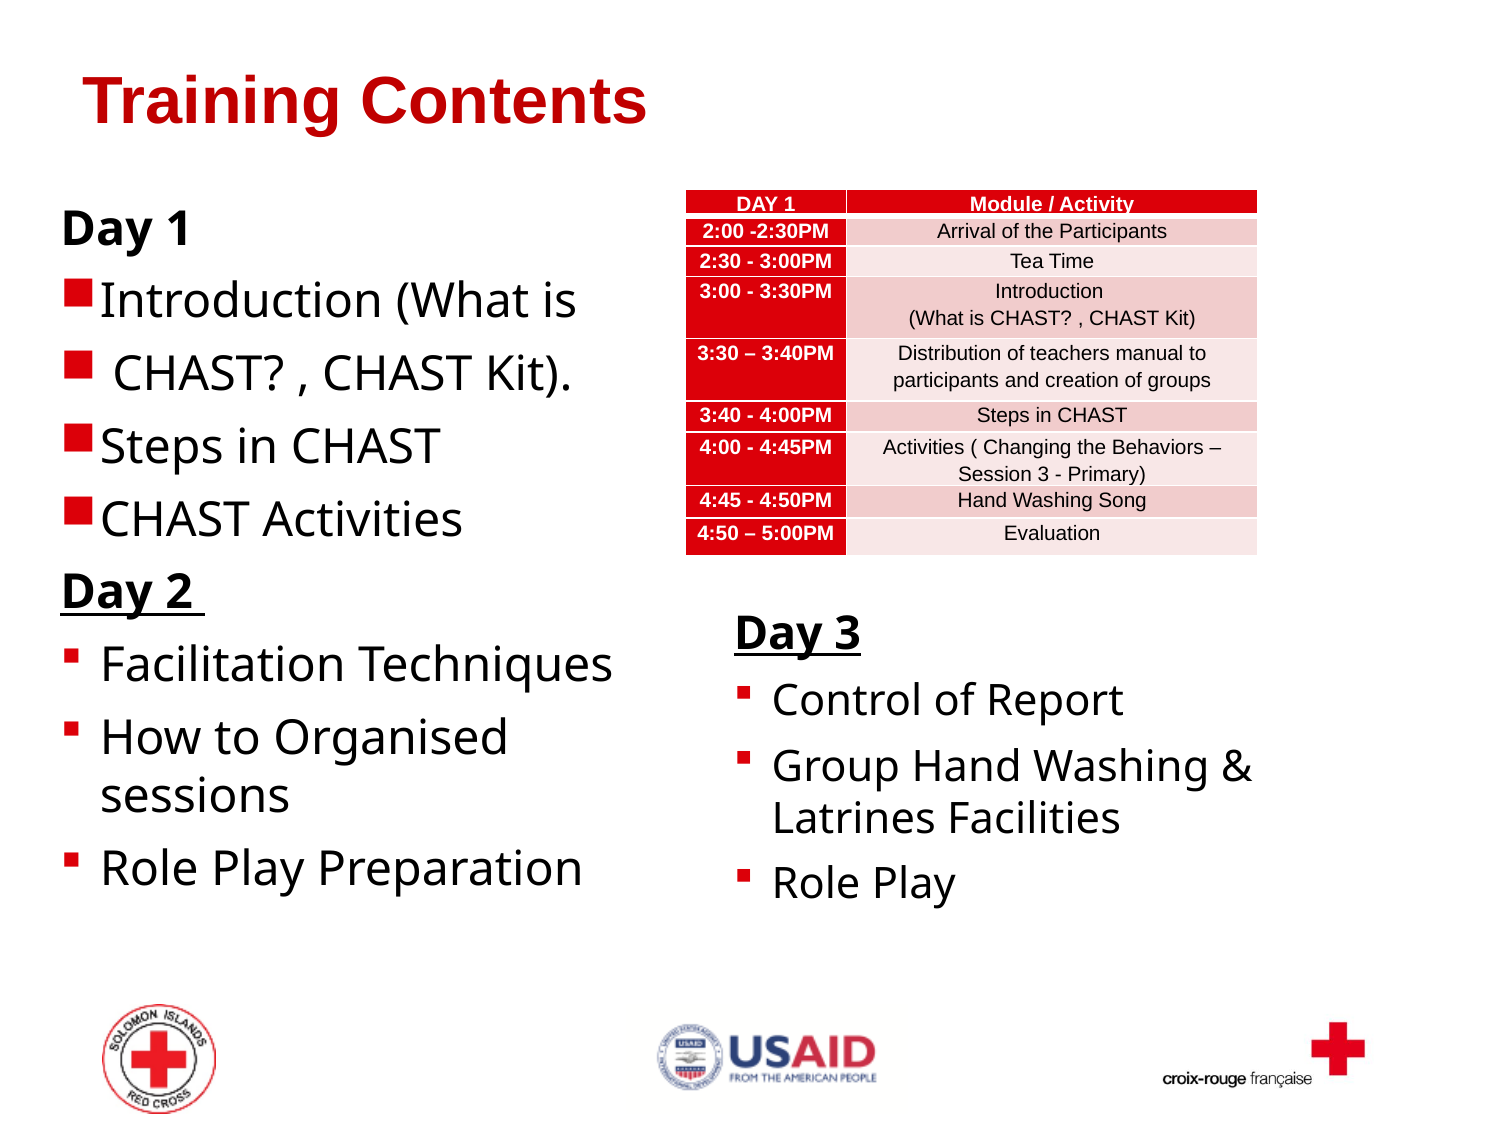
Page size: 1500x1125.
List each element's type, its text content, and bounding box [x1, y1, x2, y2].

table_cell Activities ( Changing the Behaviors – Session 3 - Primary) [847, 433, 1257, 485]
table_cell 2:00 -2:30PM [686, 219, 846, 245]
table_cell Arrival of the Participants [847, 219, 1257, 245]
picture [626, 1004, 908, 1114]
table_cell 2:30 - 3:00PM [686, 247, 846, 276]
table_cell Tea Time [847, 247, 1257, 276]
table_header DAY 1 [686, 190, 846, 213]
table_header Module / Activity [847, 190, 1257, 213]
table_cell 3:40 - 4:00PM [686, 402, 846, 431]
picture [102, 1004, 216, 1114]
table_cell Evaluation [847, 519, 1257, 555]
table_cell Introduction (What is CHAST? , CHAST Kit) [847, 277, 1257, 338]
picture [1145, 1004, 1382, 1105]
table_cell Steps in CHAST [847, 402, 1257, 431]
table_cell 4:50 – 5:00PM [686, 519, 846, 555]
list Day 1 Introduction (What is CHAST? , CHAST Kit). Steps in CHAST CHAST Activities Day 2 Facilitation Techniques How to Organised sessions Role Play Preparation [45, 189, 690, 913]
table_cell Distribution of teachers manual to participants and creation of groups [847, 339, 1257, 400]
table_cell 3:00 - 3:30PM [686, 277, 846, 338]
text_box Day 3 Control of Report Group Hand Washing & Latrines Facilities Role Play [718, 595, 1331, 919]
table_cell 3:30 – 3:40PM [686, 339, 846, 400]
table_cell 4:45 - 4:50PM [686, 486, 846, 517]
title Training Contents [76, 51, 1421, 240]
table_cell Hand Washing Song [847, 486, 1257, 517]
table_cell 4:00 - 4:45PM [686, 433, 846, 485]
